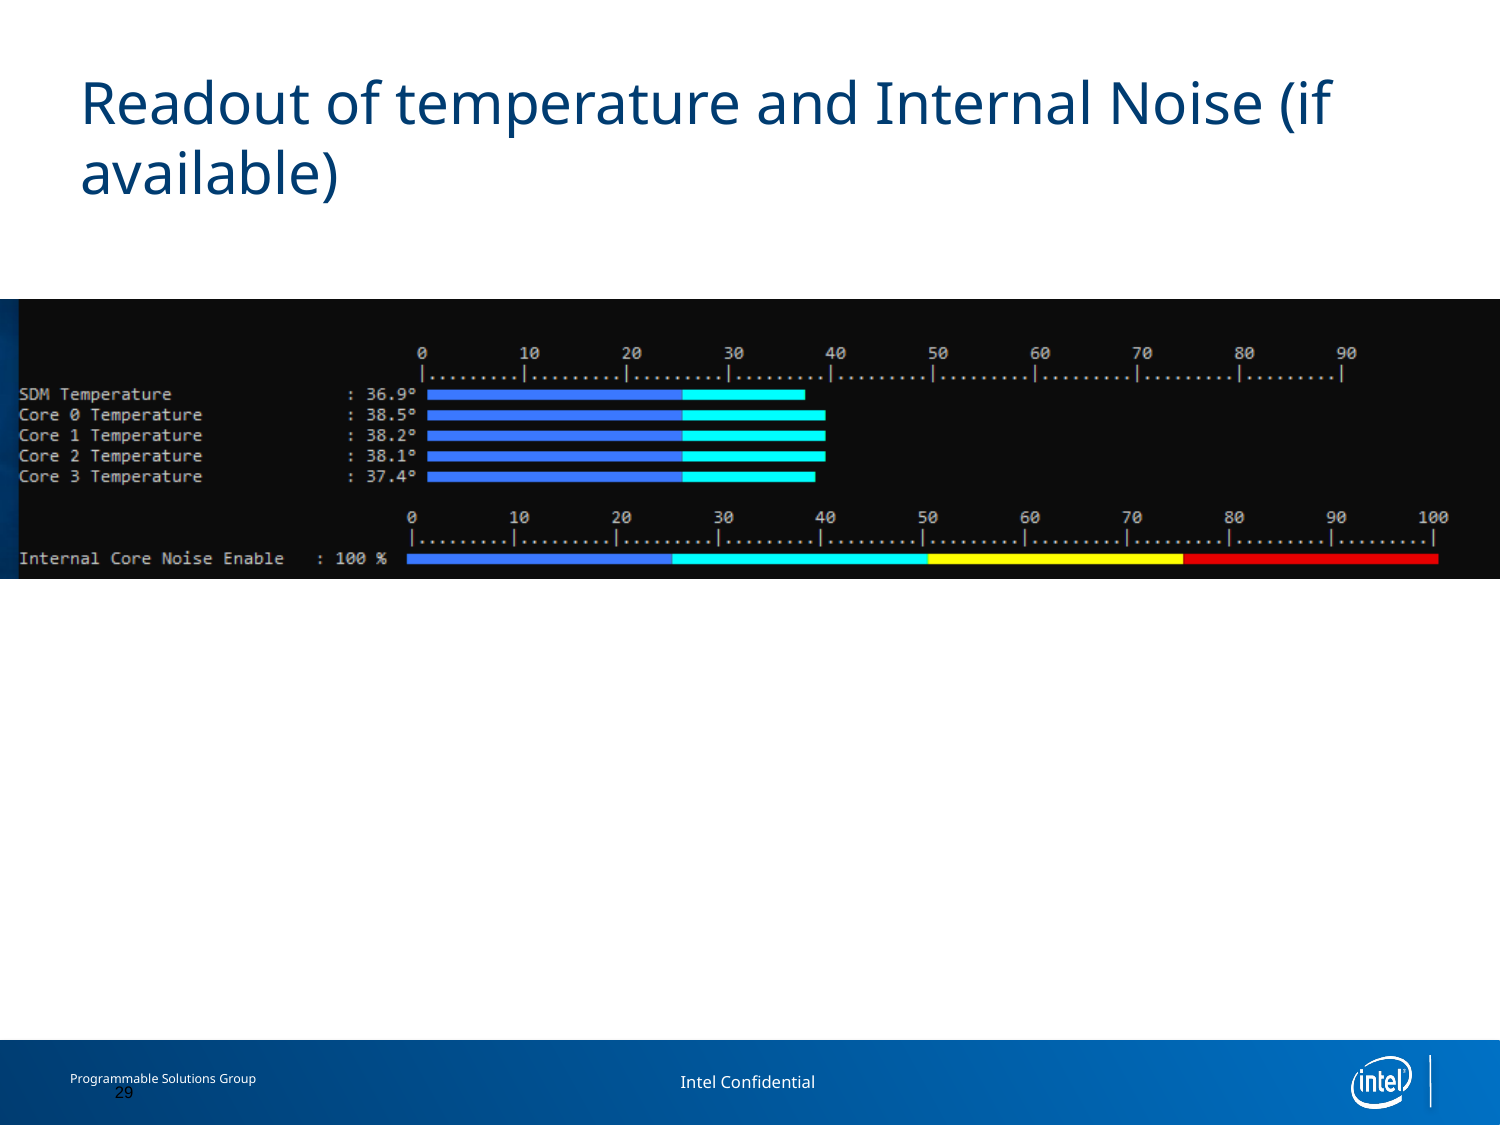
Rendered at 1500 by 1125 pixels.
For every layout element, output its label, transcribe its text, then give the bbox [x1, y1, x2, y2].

slide_number 29 [19, 1069, 134, 1116]
picture [0, 299, 1500, 579]
title Readout of temperature and Internal Noise (if available) [80, 65, 1442, 194]
picture [1351, 1056, 1412, 1109]
